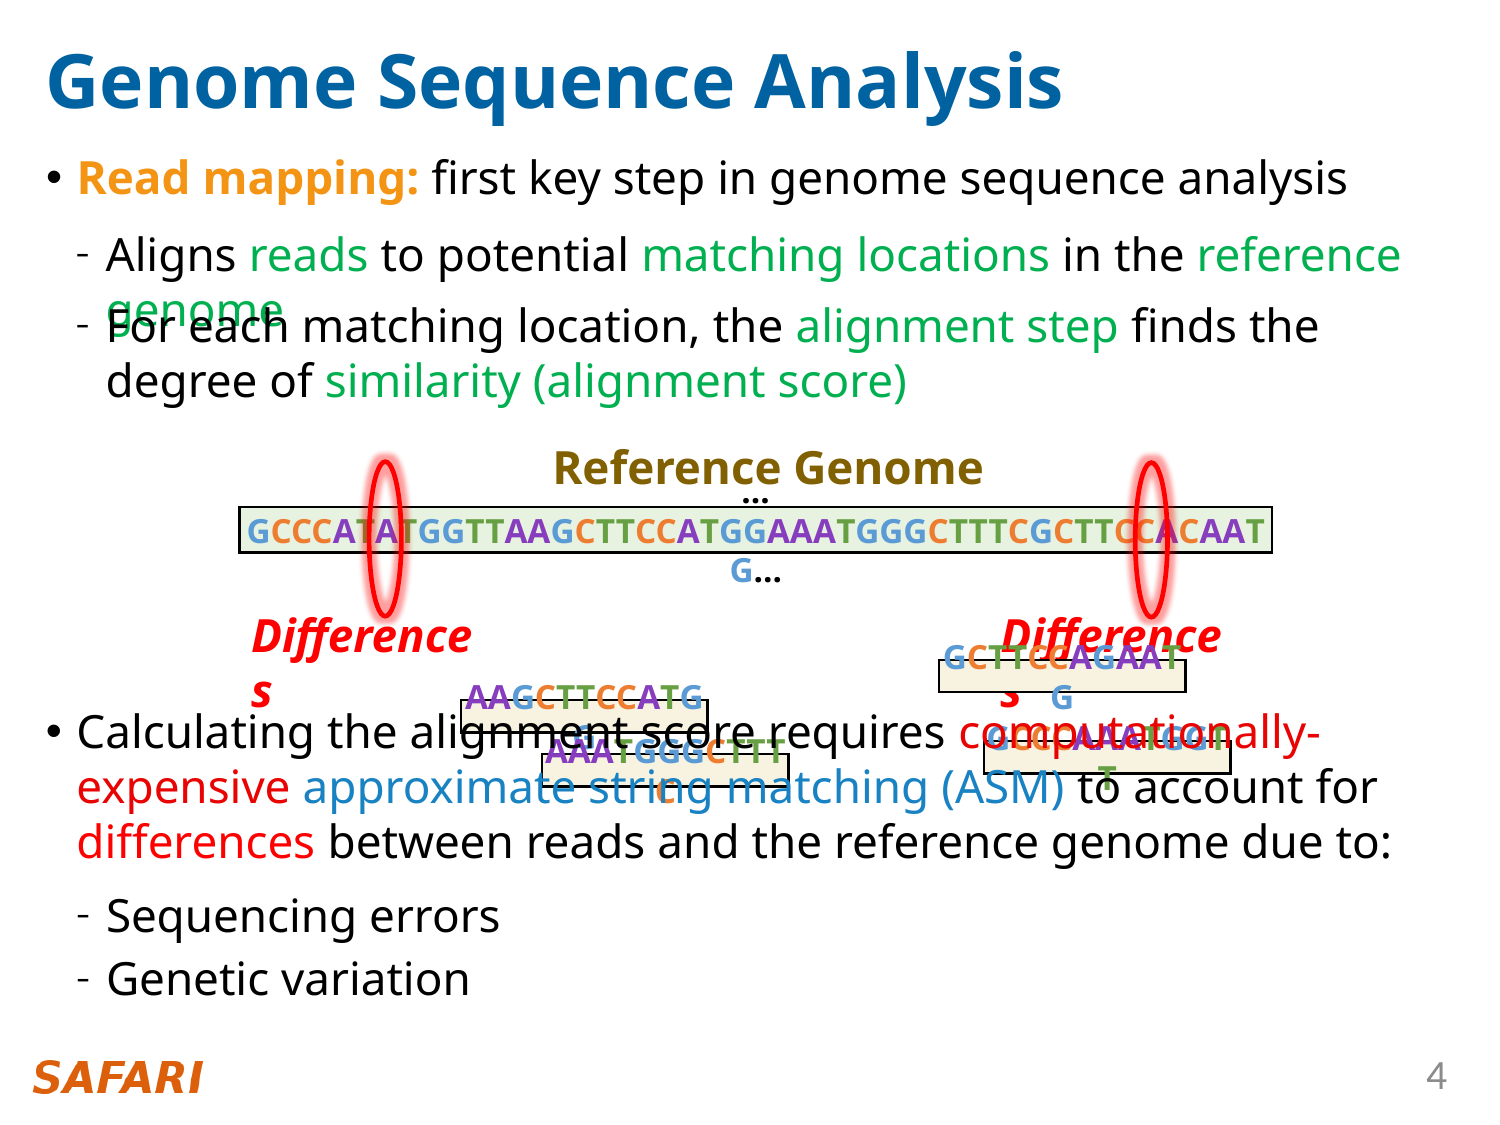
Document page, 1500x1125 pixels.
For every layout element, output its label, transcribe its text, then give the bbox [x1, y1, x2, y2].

text_box [1134, 461, 1169, 619]
text_box Aligns reads to potential matching locations in the reference genome [31, 218, 1487, 283]
text_box Differences [985, 599, 1252, 695]
text_box [368, 460, 403, 618]
text_box Reference Genome [537, 431, 1075, 502]
text_box For each matching location, the alignment step finds the degree of similarity (alignment score) [31, 289, 1487, 354]
text_box …GCCCATATGGTTAAGCTTCCATGGAAATGGGCTTTCGCTTCCACAATG… [410, 506, 1127, 553]
picture [31, 1051, 209, 1104]
text_box Sequencing errors Genetic variation [31, 879, 1487, 944]
text_box Calculating the alignment score requires computationally-expensive approximate string matching (ASM) to account for differences between reads and the reference genome due to: [31, 695, 1456, 875]
title Genome Sequence Analysis [31, 15, 1475, 141]
text_box GCTTCCAGAATG [938, 659, 1186, 693]
list Read mapping: first key step in genome sequence analysis [31, 141, 1487, 206]
text_box …GCCCATATGGTTAAGCTTCCATGGAAATGGGCTTTCGCTTCCACAATG… [239, 506, 360, 553]
text_box …GCCCATATGGTTAAGCTTCCATGGAAATGGGCTTTCGCTTCCACAATG… [1177, 506, 1273, 553]
text_box Differences [236, 599, 502, 695]
